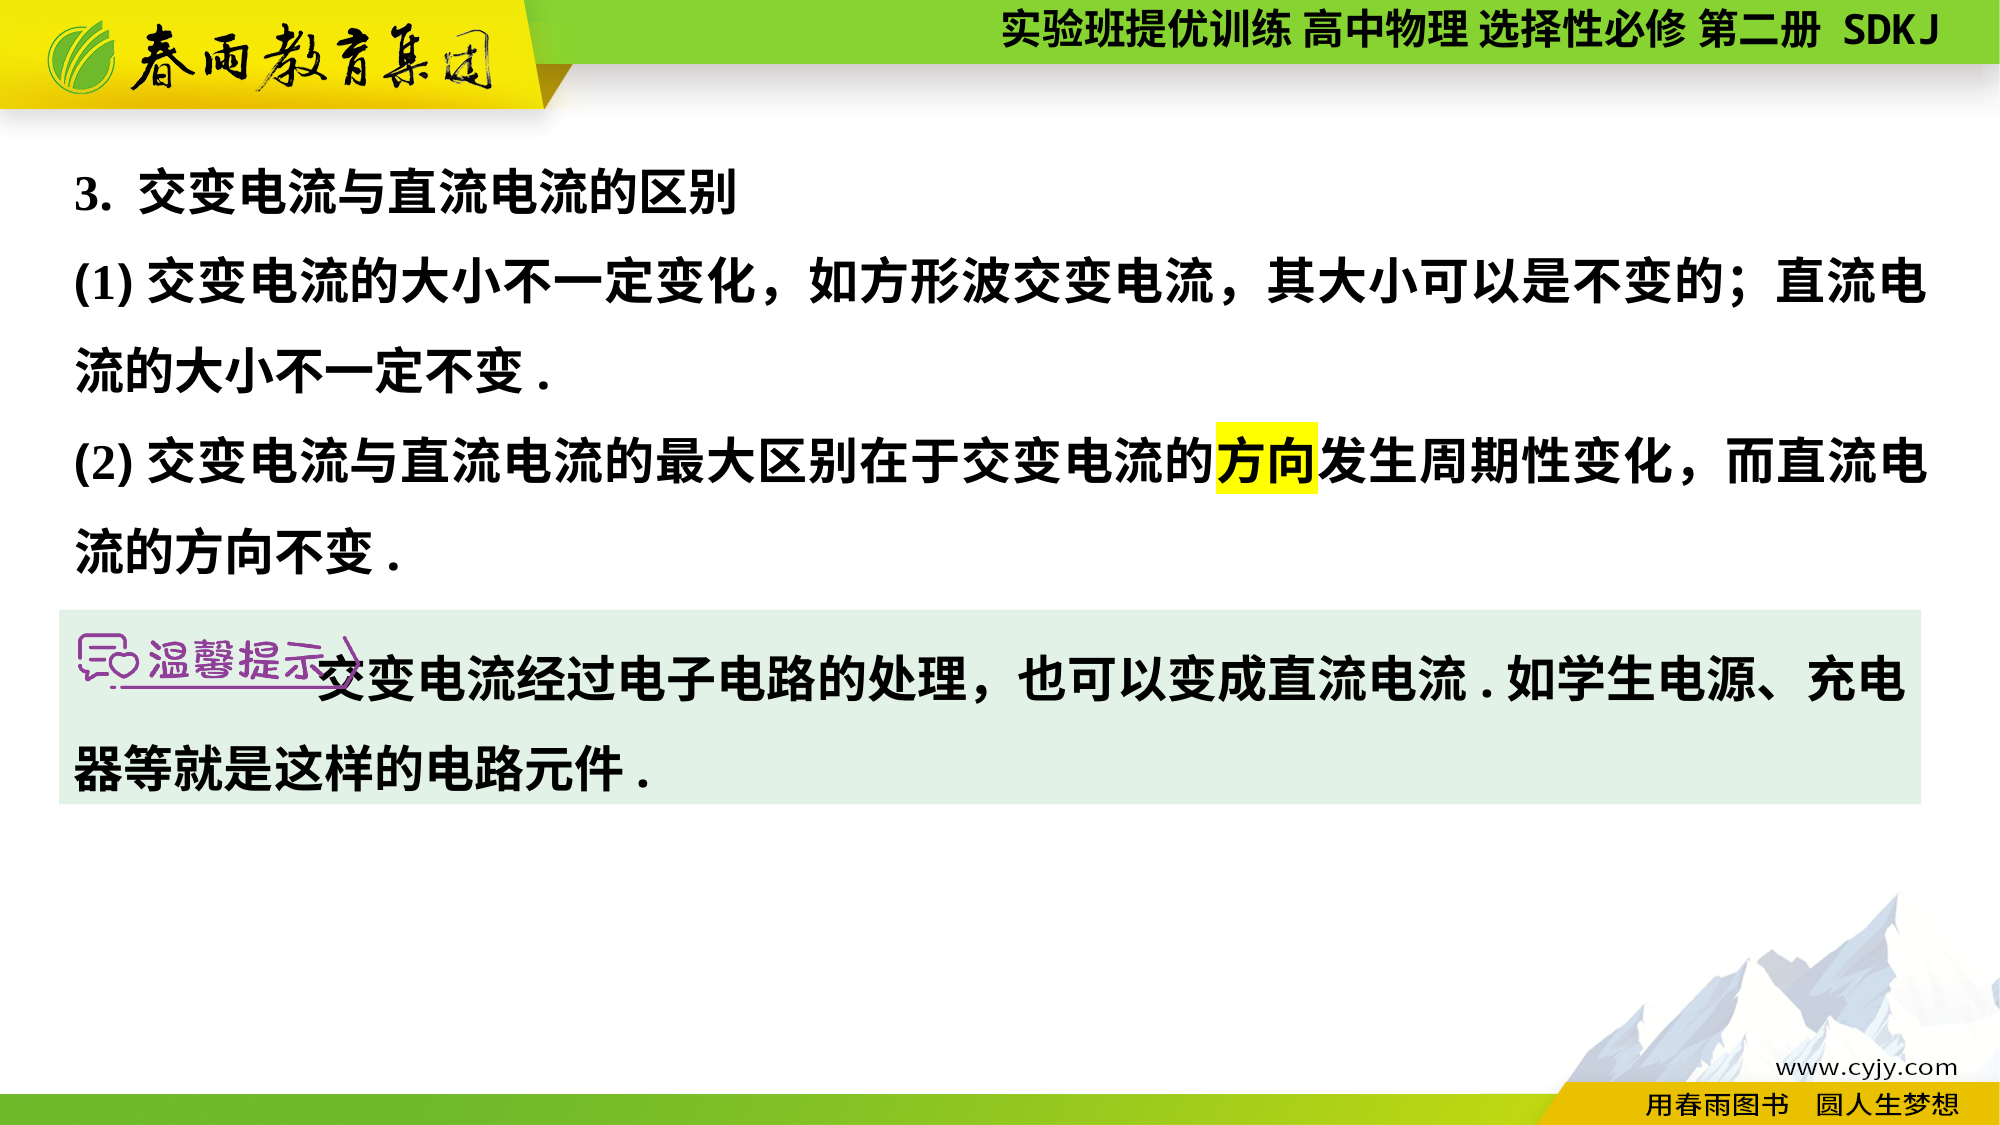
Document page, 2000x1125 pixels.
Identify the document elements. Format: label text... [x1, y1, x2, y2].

text_box 交变电流经过电子电路的处理，也可以变成直流电流.如学生电源、充电器等就是这样的电路元件. [59, 609, 1922, 805]
list 3. 交变电流与直流电流的区别 (1)交变电流的大小不一定变化，如方形波交变电流，其大小可以是不变的；直流电流的大小不一定不变. (2)交变电流与直流电流的最大区别在于交变电流的方向发生周期性变化，而直流电流的方向不变. [59, 122, 1944, 581]
picture [0, 0, 2000, 1125]
